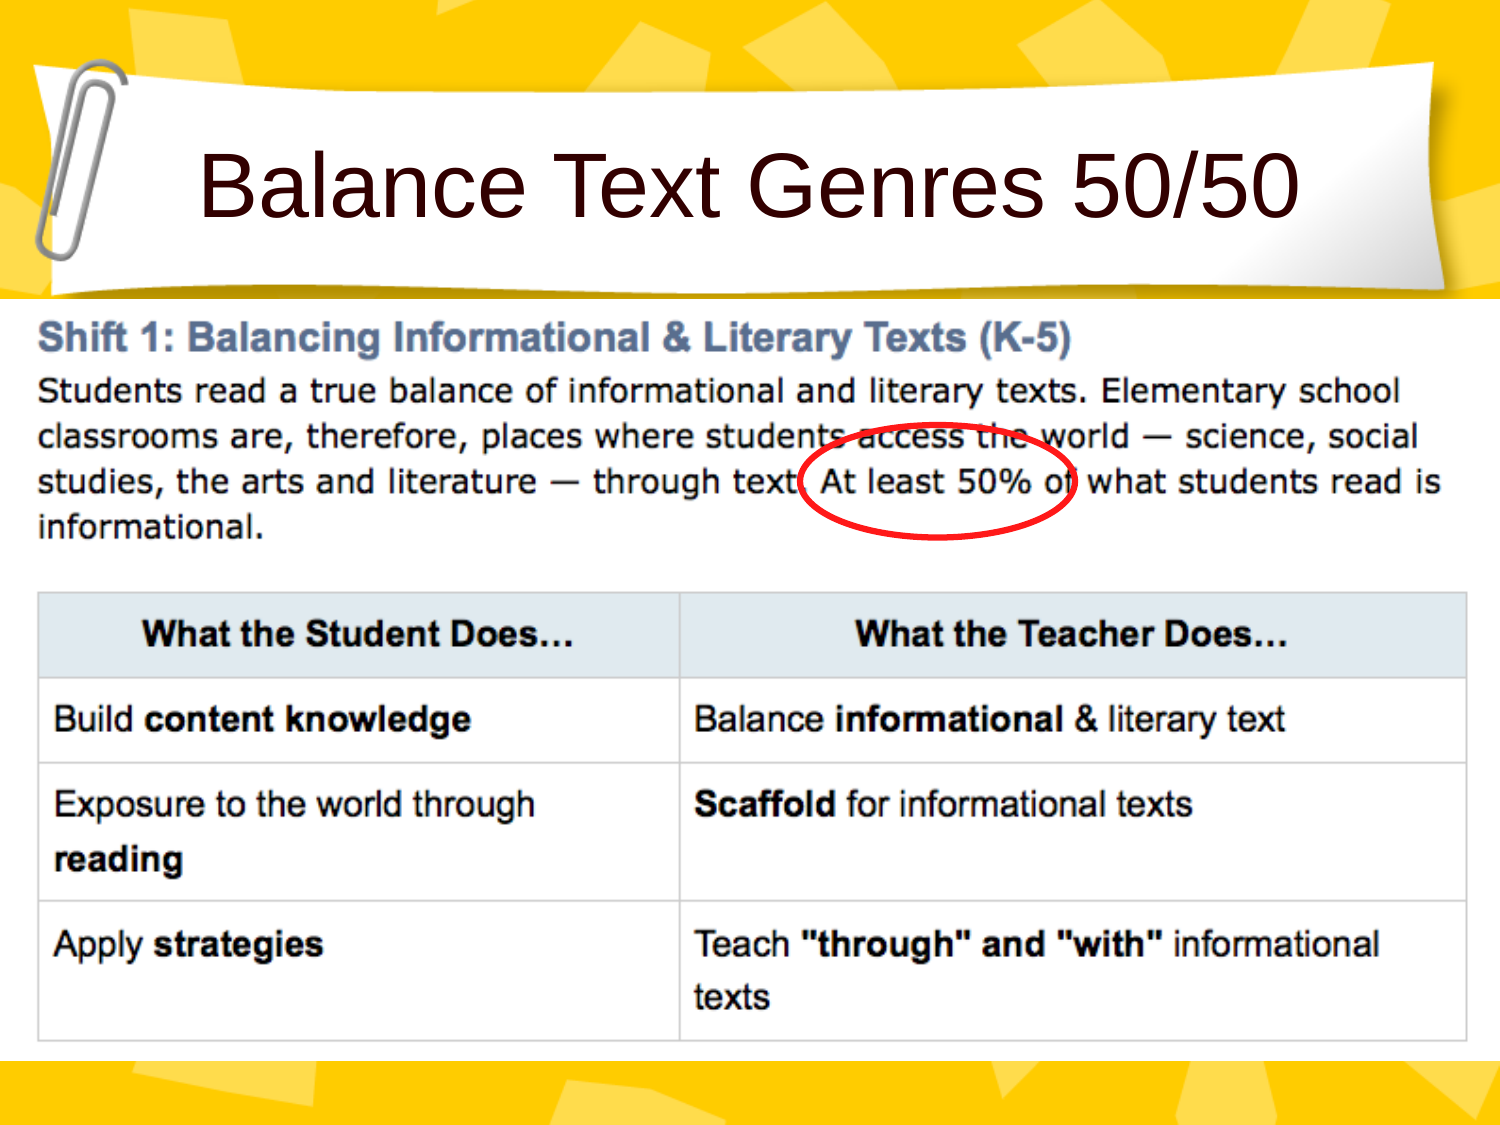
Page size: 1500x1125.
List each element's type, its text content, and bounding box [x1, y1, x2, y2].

picture [0, 0, 1500, 1125]
title Balance Text Genres 50/50 [112, 87, 1388, 276]
